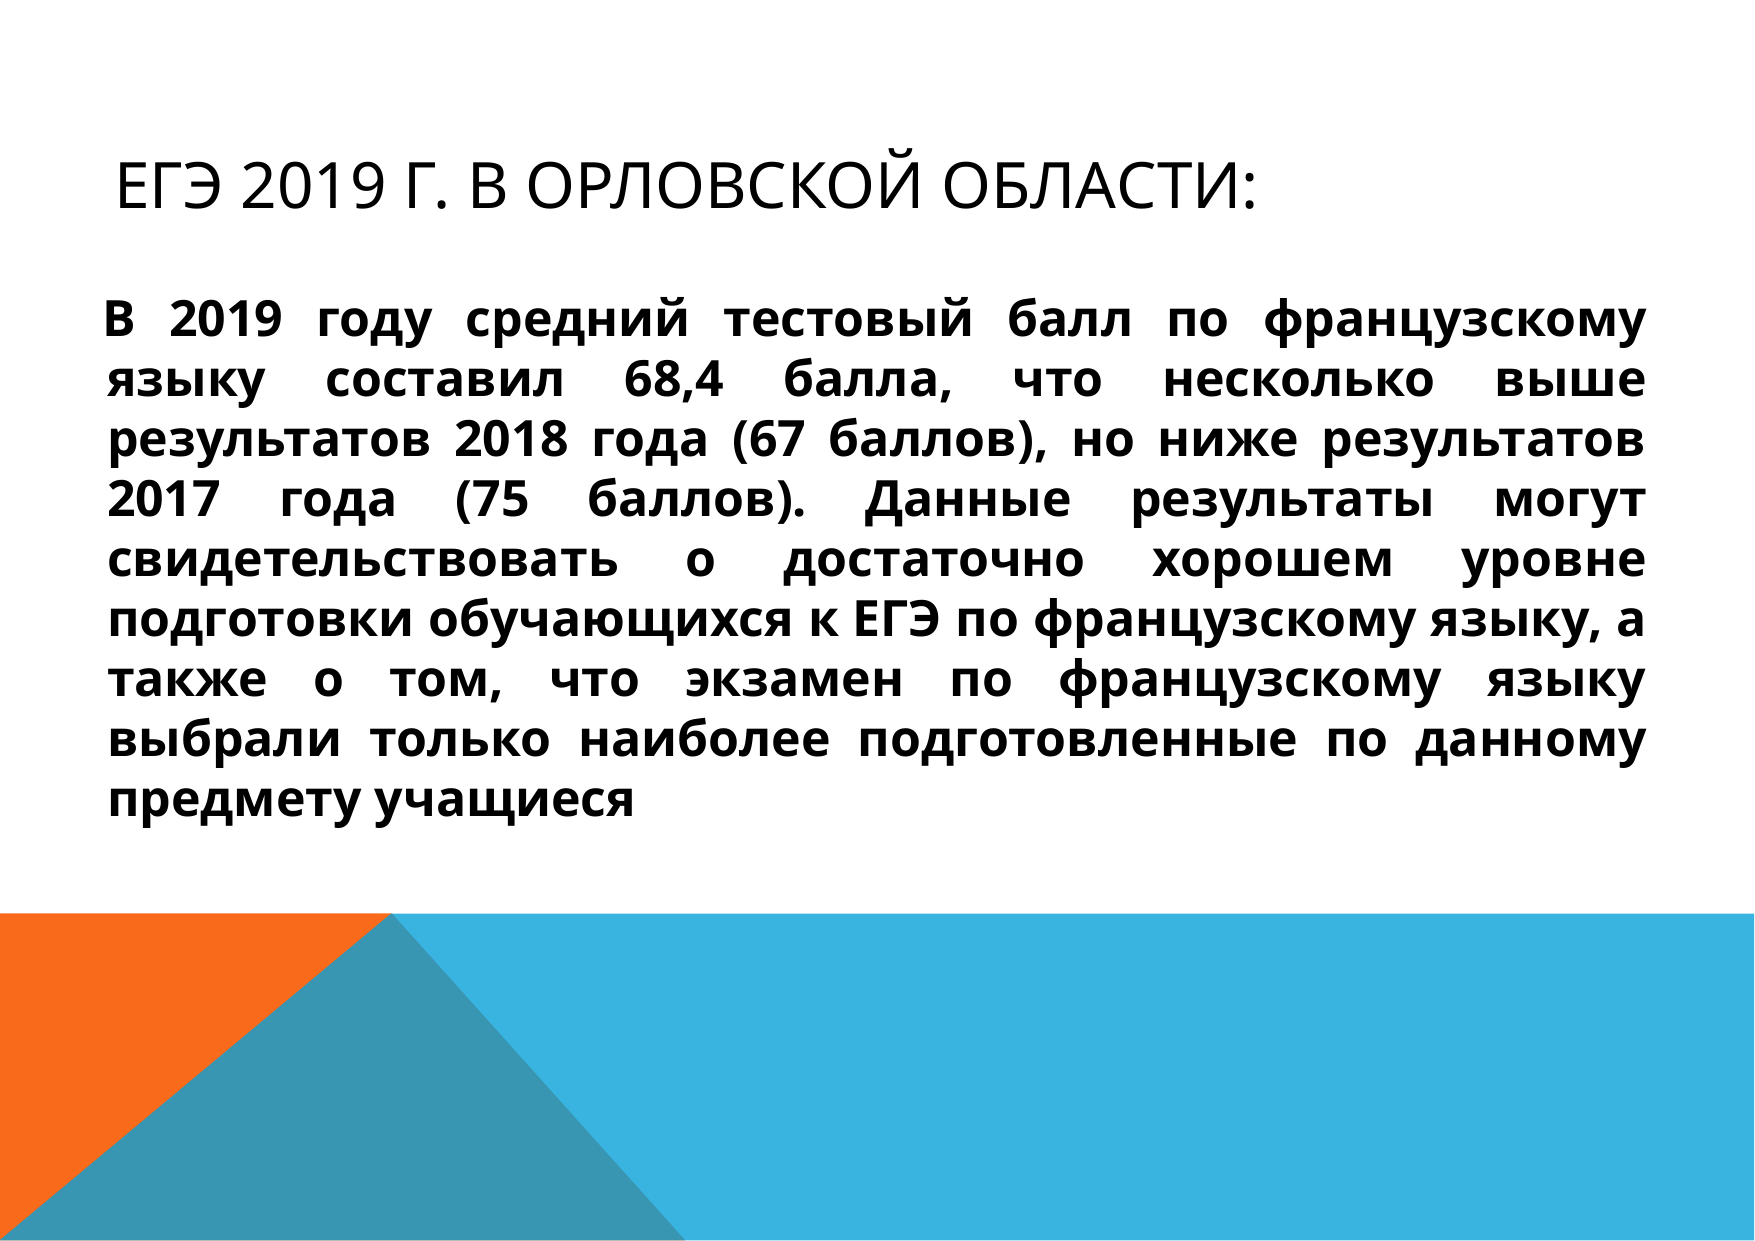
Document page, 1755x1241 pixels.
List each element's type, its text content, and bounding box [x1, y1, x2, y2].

title ЕГЭ 2019 г. в Орловской области: [97, 135, 1677, 231]
list В 2019 году средний тестовый балл по французскому языку составил 68,4 балла, что несколько выше результатов 2018 года (67 баллов), но ниже результатов 2017 года (75 баллов). Данные результаты могут свидетельствовать о достаточно хорошем уровне подготовки обучающихся к ЕГЭ по французскому языку, а также о том, что экзамен по французскому языку выбрали только наиболее подготовленные по данному предмету учащиеся [85, 277, 1665, 1060]
